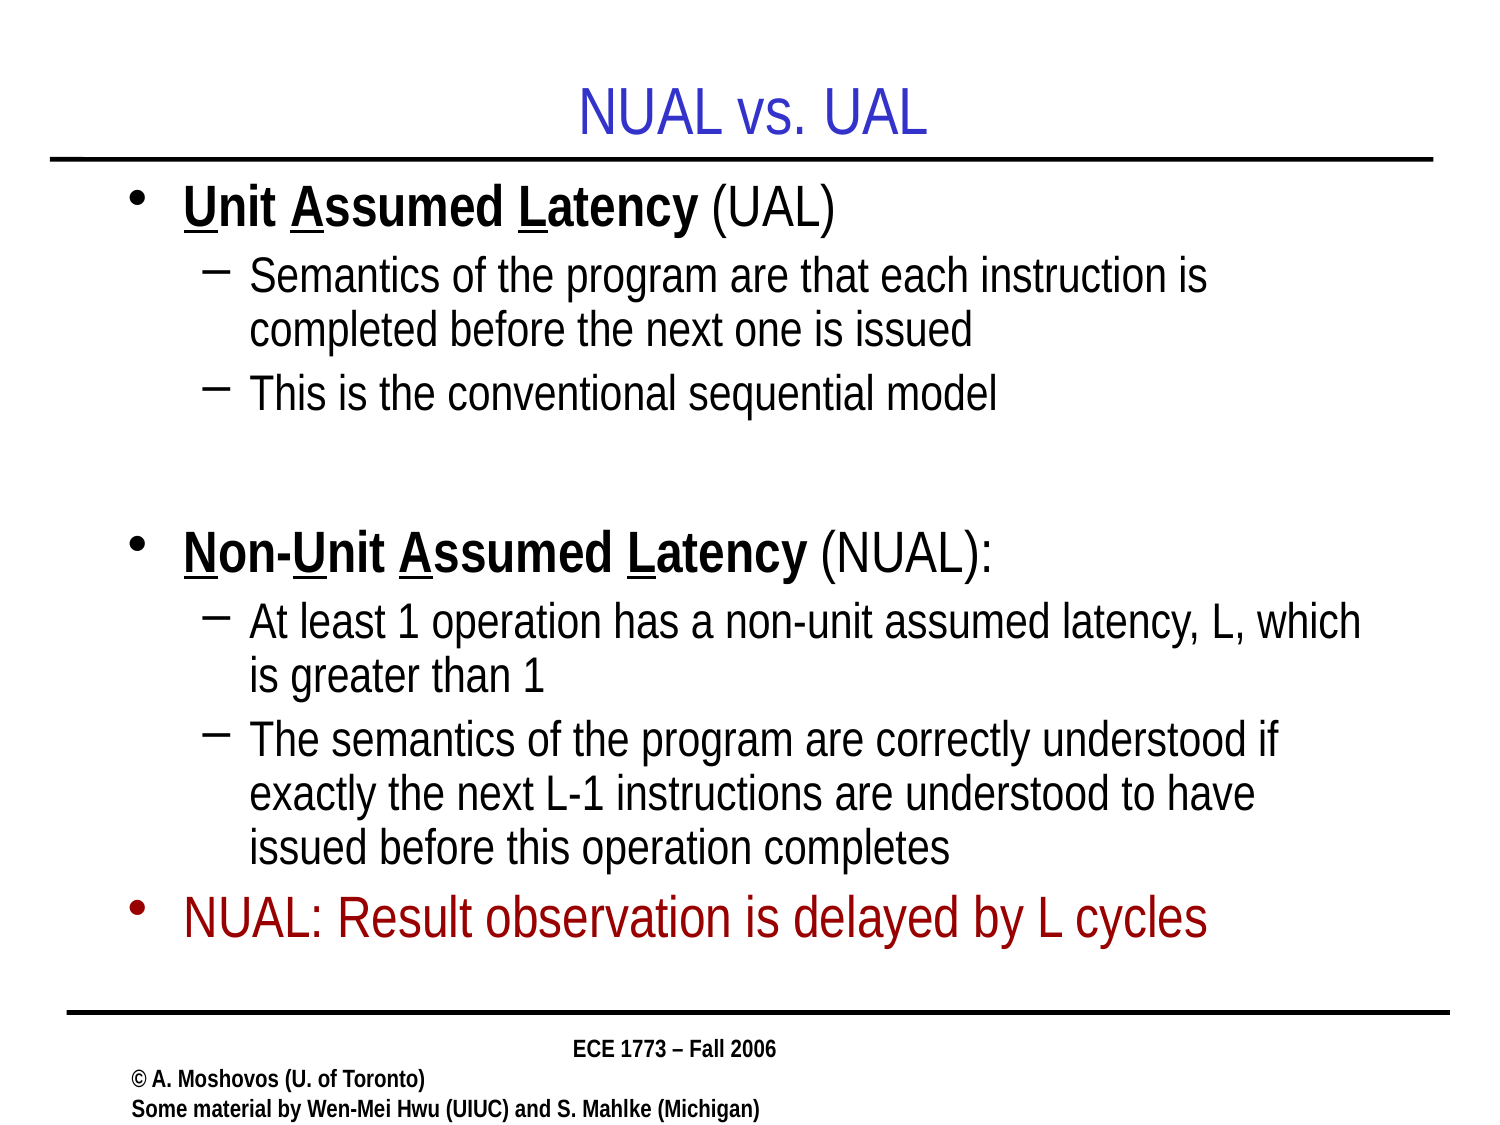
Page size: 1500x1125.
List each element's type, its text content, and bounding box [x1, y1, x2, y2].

footer ECE 1773 – Fall 2006 © A. Moshovos (U. of Toronto) Some material by Wen-Mei Hwu (UIUC) and S. Mahlke (Michigan) [116, 1024, 1234, 1101]
list Unit Assumed Latency (UAL) Semantics of the program are that each instruction is completed before the next one is issued This is the conventional sequential model Non-Unit Assumed Latency (NUAL): At least 1 operation has a non-unit assumed latency, L, which is greater than 1 The semantics of the program are correctly understood if exactly the next L-1 instructions are understood to have issued before this operation completes NUAL: Result observation is delayed by L cycles [112, 168, 1388, 1001]
title NUAL vs. UAL [116, 65, 1392, 151]
